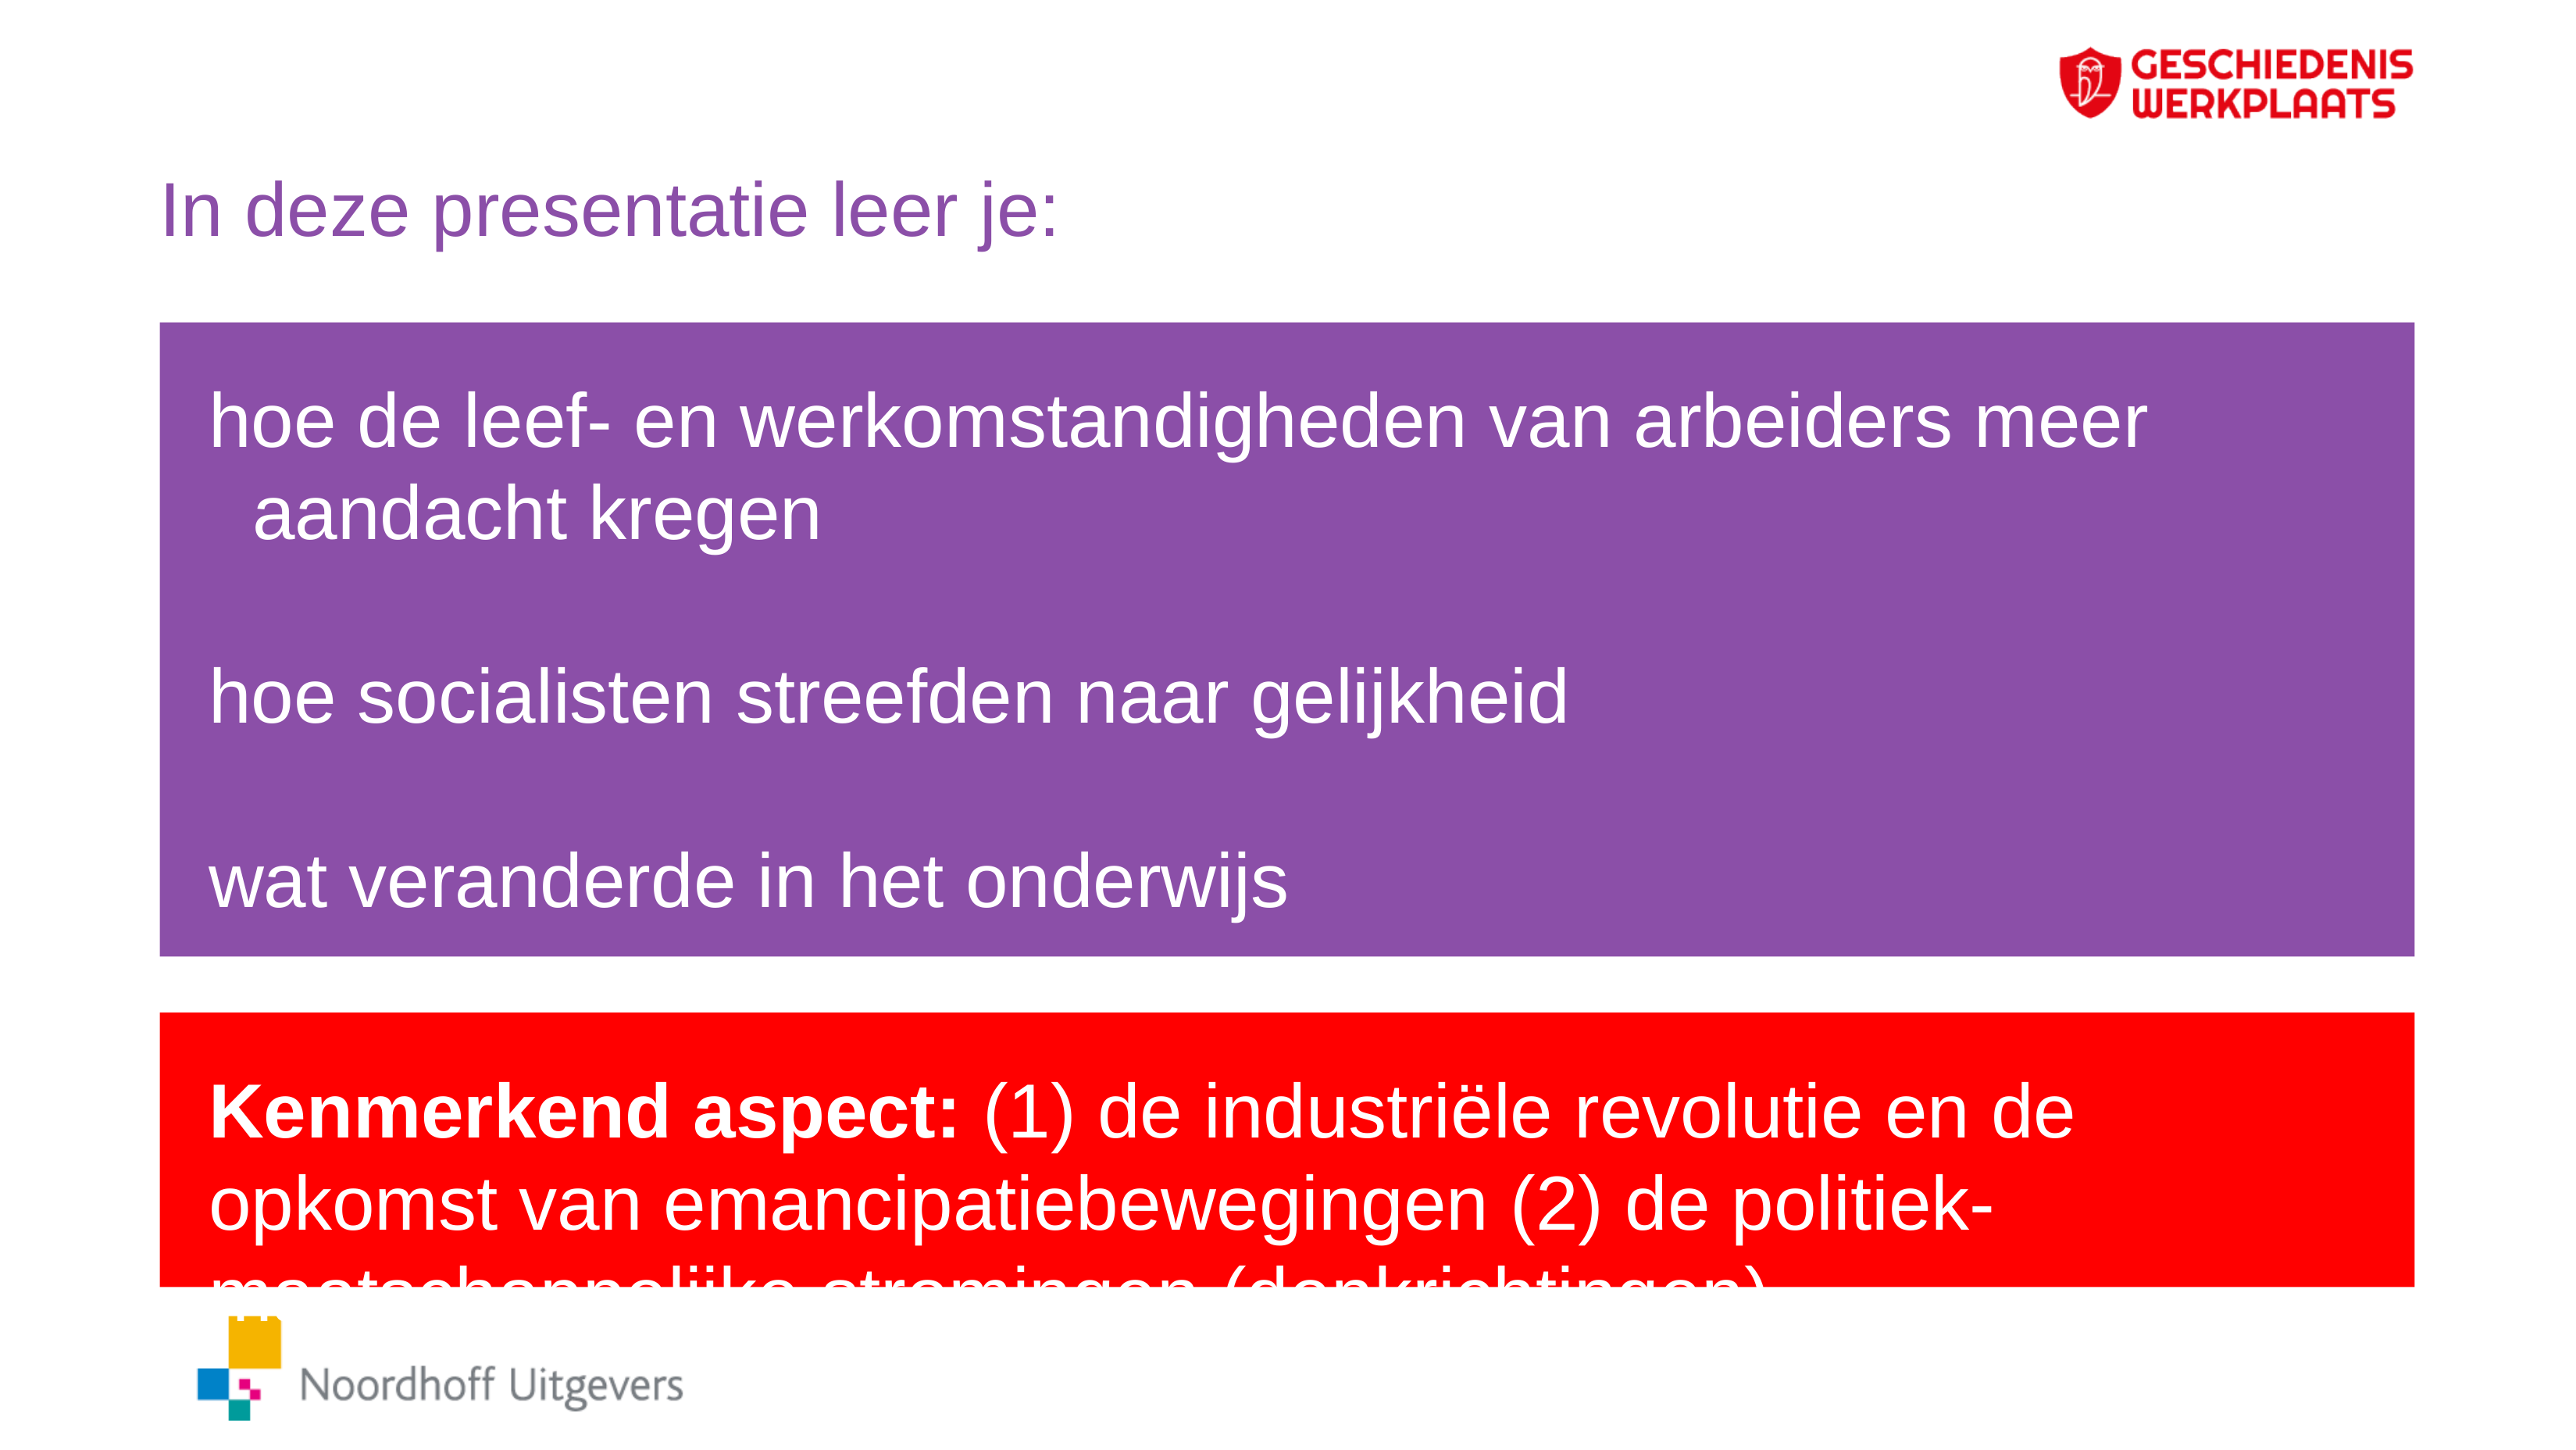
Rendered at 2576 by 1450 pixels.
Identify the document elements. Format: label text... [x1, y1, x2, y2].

picture [1610, 0, 2576, 161]
list hoe de leef- en werkomstandigheden van arbeiders meer aandacht kregen hoe socialisten streefden naar gelijkheid wat veranderde in het onderwijs hoe de positie van vrouwen verbeterde [159, 322, 2415, 957]
picture [159, 1288, 802, 1449]
list Kenmerkend aspect: (1) de industriële revolutie en de opkomst van emancipatiebewegingen (2) de politiek-maatschappelijke stromingen (denkrichtingen) [159, 1012, 2415, 1288]
title In deze presentatie leer je: [159, 159, 2416, 266]
